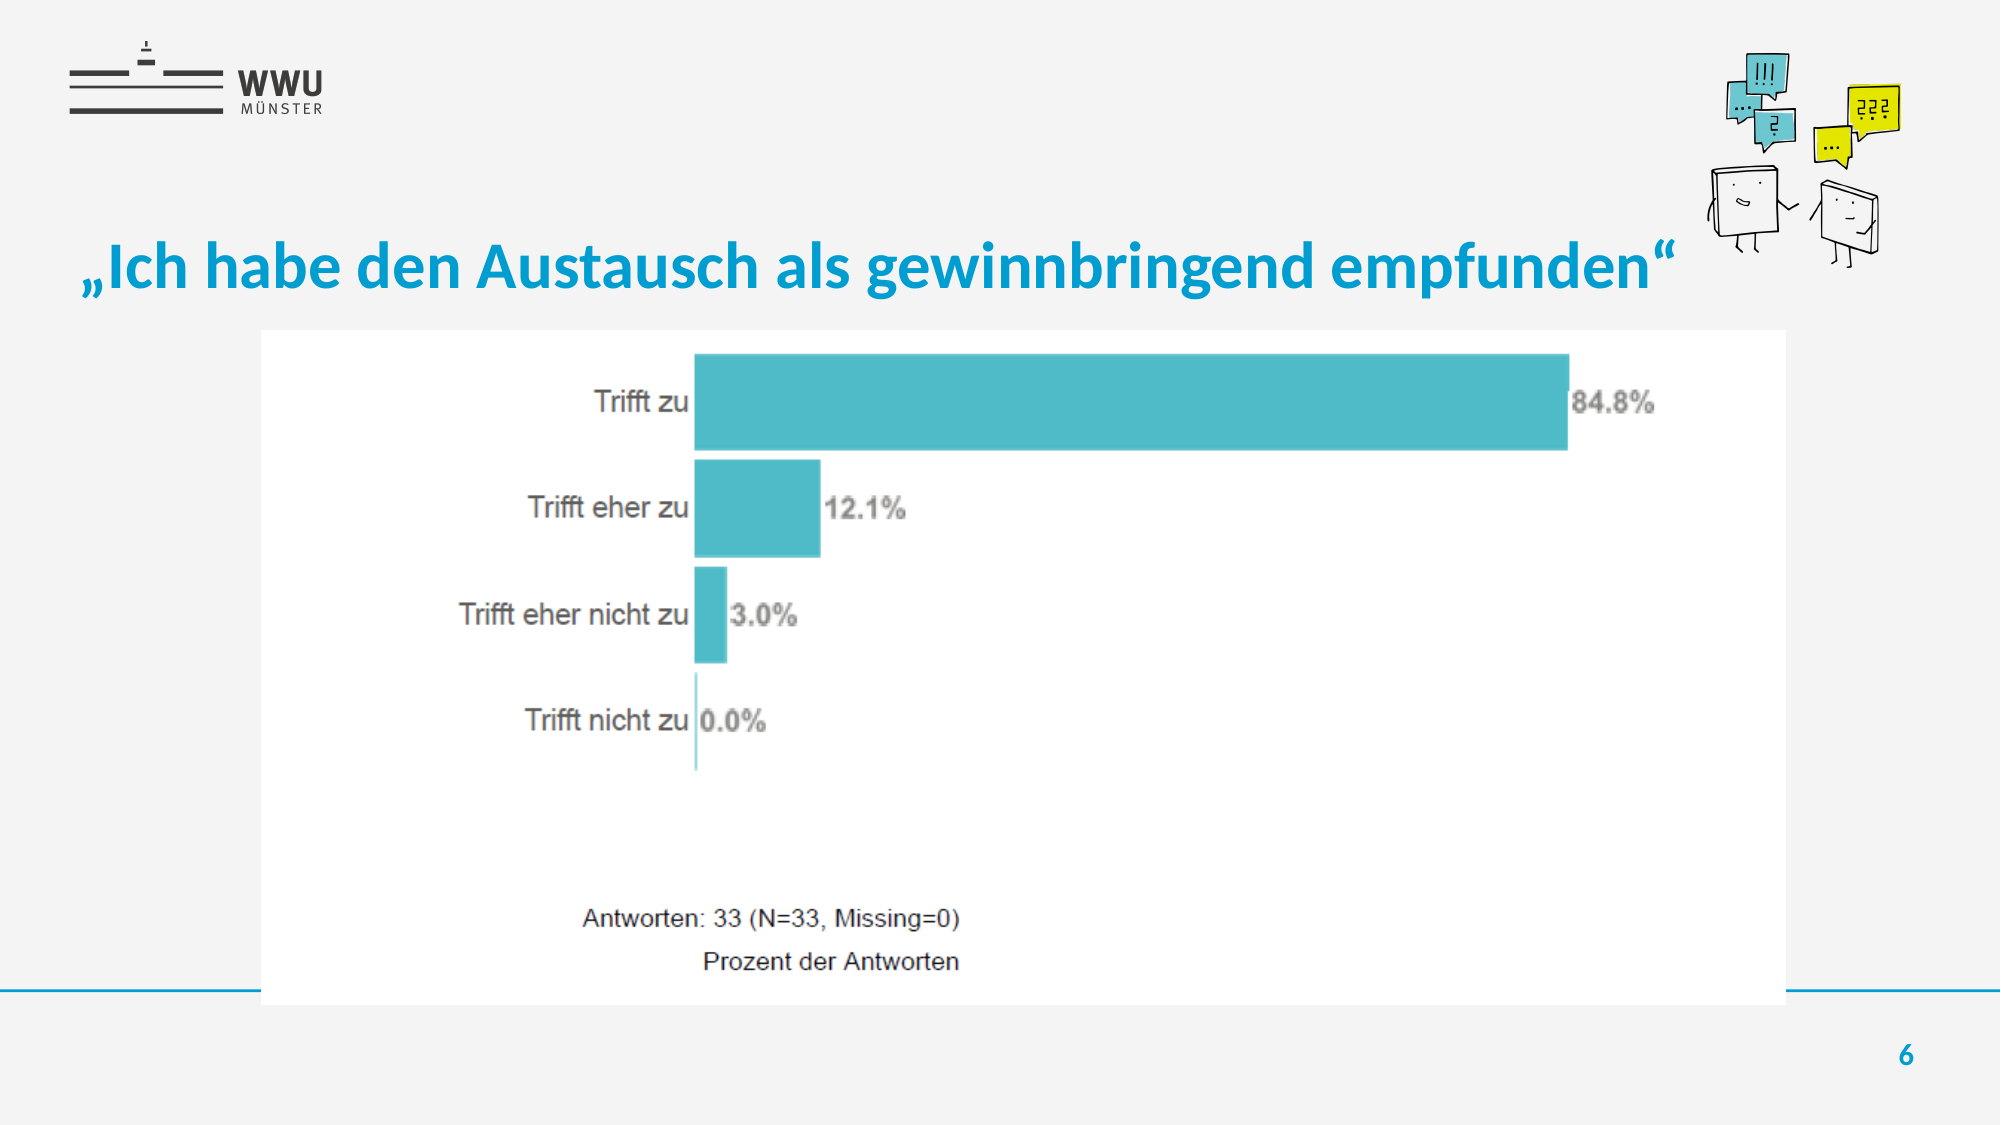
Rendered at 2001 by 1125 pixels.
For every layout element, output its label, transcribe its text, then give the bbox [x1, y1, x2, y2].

picture [1700, 53, 1901, 268]
picture [261, 330, 1786, 1005]
slide_number 6 [1763, 1012, 1922, 1072]
picture [61, 32, 330, 123]
title „Ich habe den Austausch als gewinnbringend empfunden“ [78, 221, 1922, 316]
